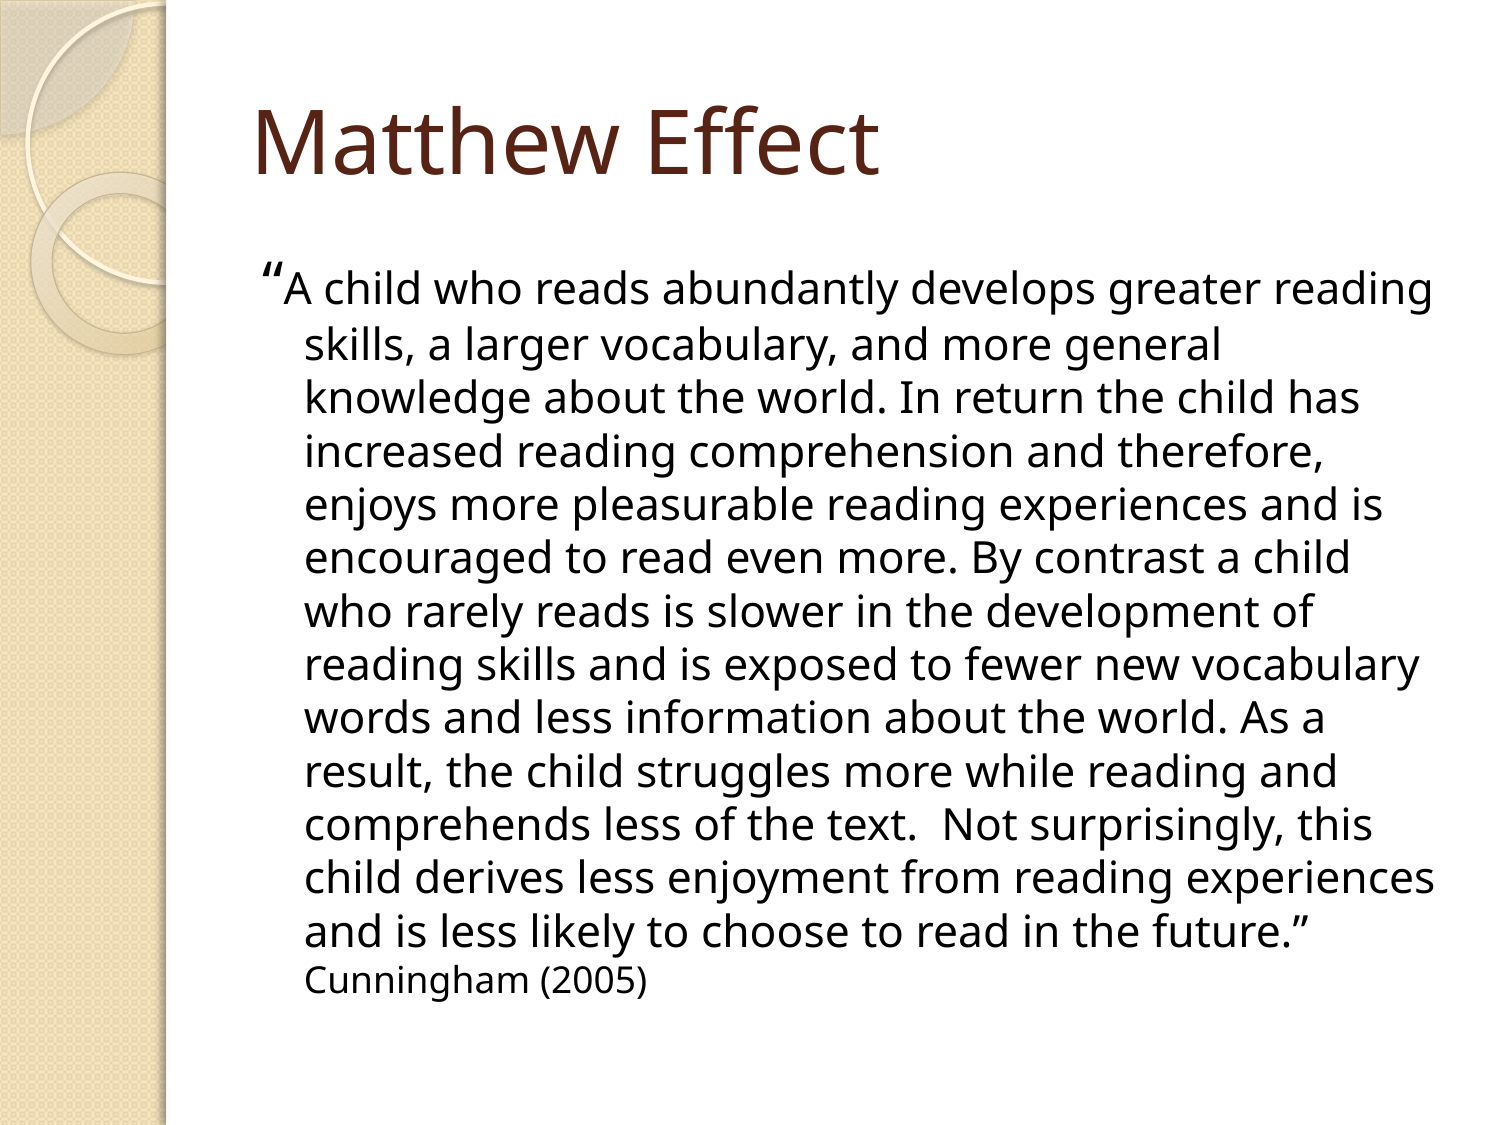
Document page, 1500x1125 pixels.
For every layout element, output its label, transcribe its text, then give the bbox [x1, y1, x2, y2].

title Matthew Effect [235, 45, 1466, 233]
list “A child who reads abundantly develops greater reading skills, a larger vocabulary, and more general knowledge about the world. In return the child has increased reading comprehension and therefore, enjoys more pleasurable reading experiences and is encouraged to read even more. By contrast a child who rarely reads is slower in the development of reading skills and is exposed to fewer new vocabulary words and less information about the world. As a result, the child struggles more while reading and comprehends less of the text. Not surprisingly, this child derives less enjoyment from reading experiences and is less likely to choose to read in the future.” Cunningham (2005) [235, 237, 1466, 1025]
